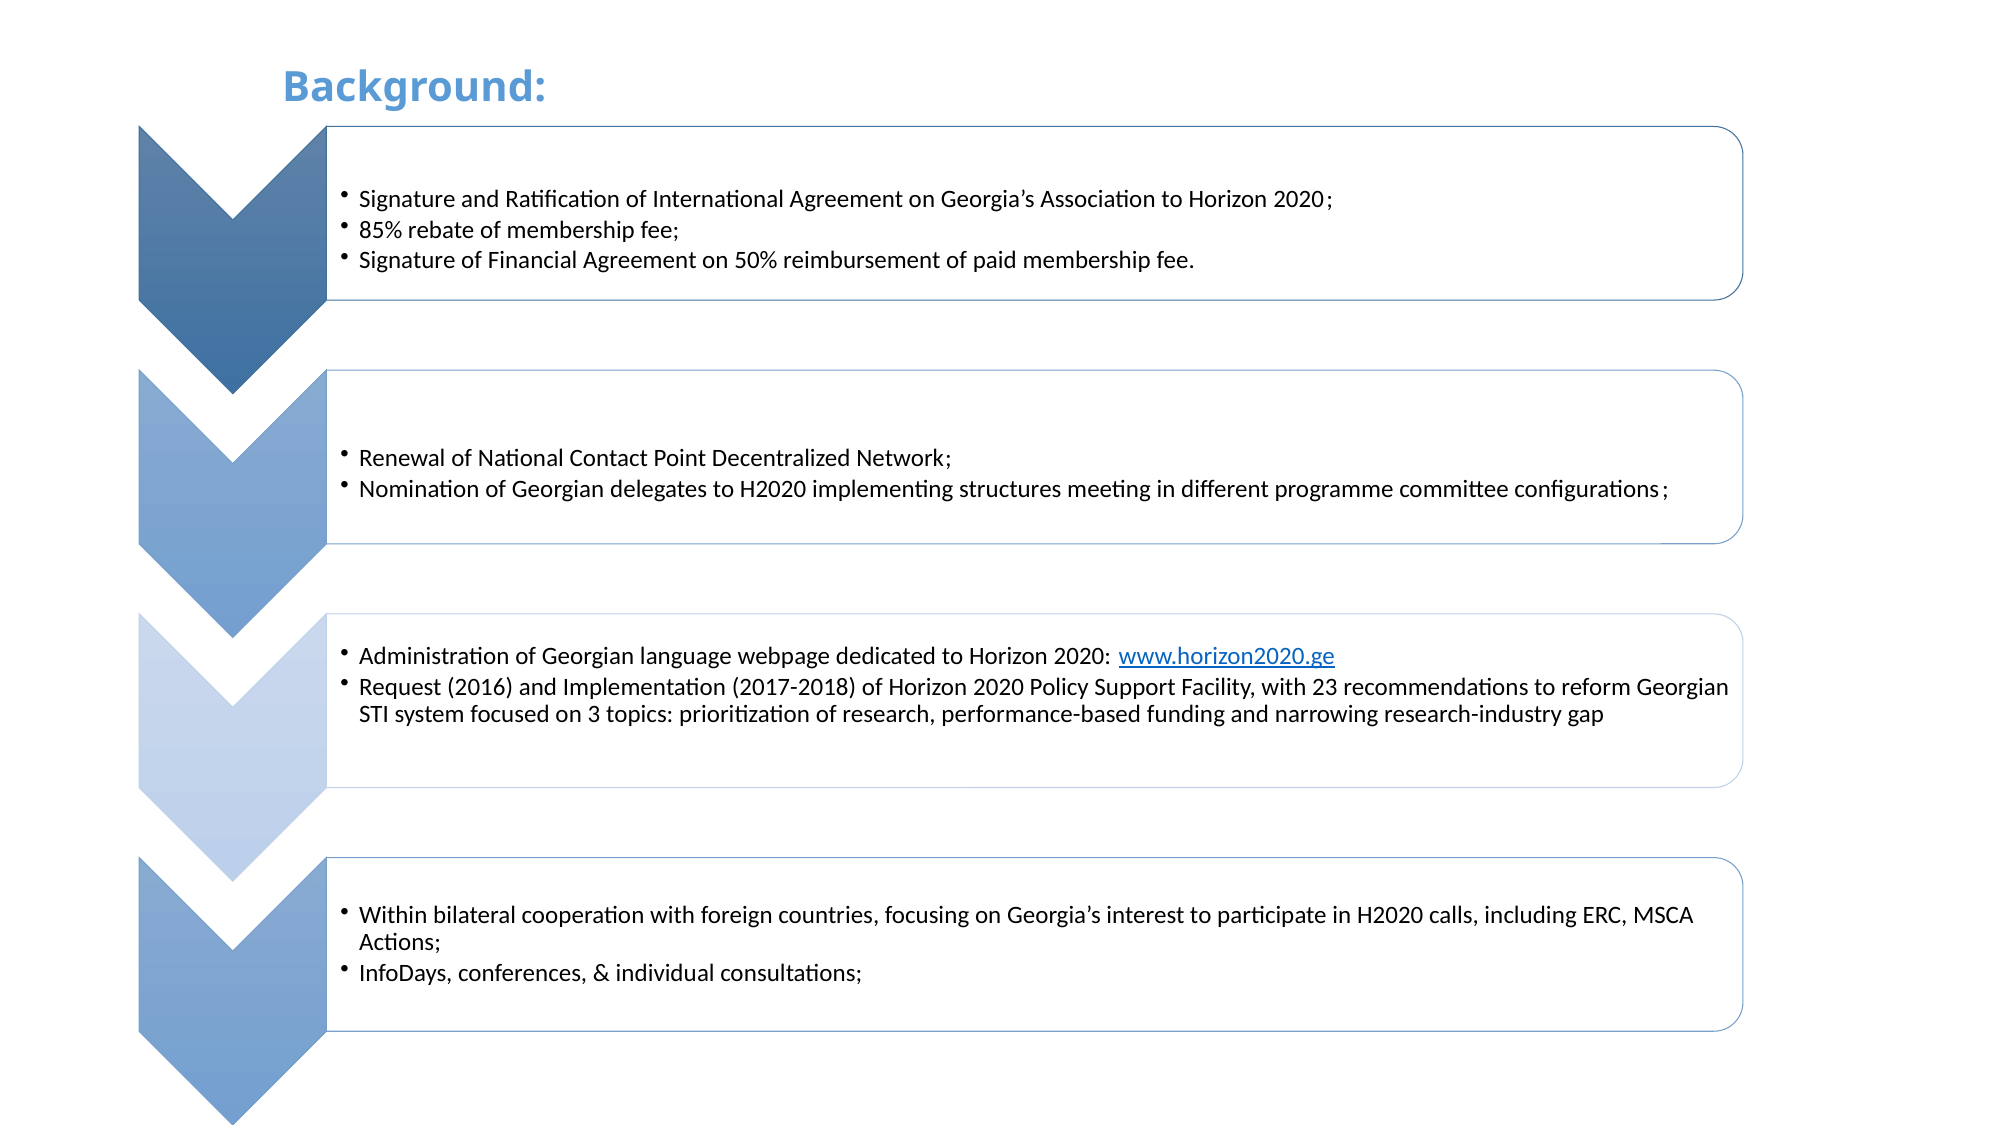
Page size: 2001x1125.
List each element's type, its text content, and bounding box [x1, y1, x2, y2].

title Background: [267, 49, 1888, 126]
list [139, 126, 1959, 1125]
